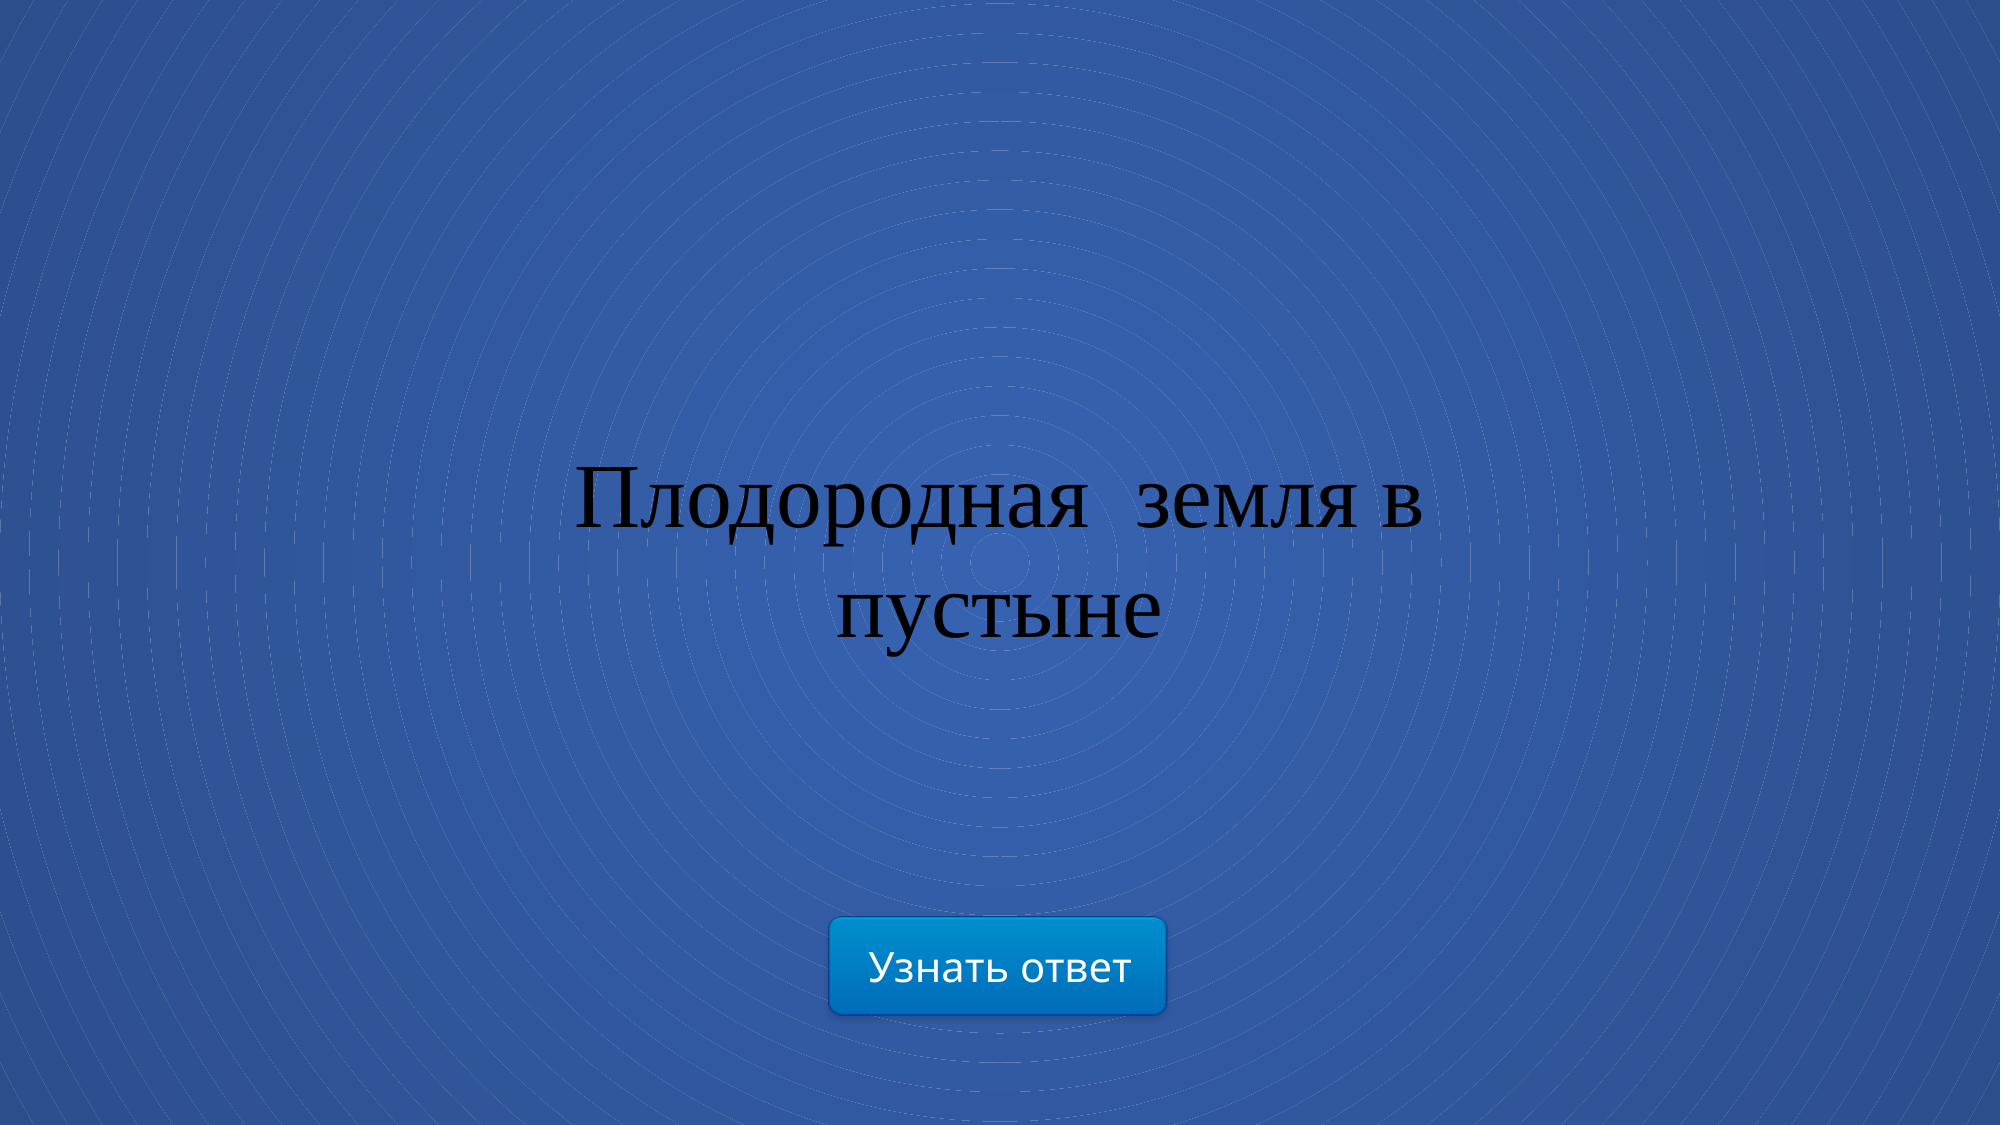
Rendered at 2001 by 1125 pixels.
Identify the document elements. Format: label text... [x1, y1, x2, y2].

text_box Плодородная земля в пустыне [403, 428, 1598, 664]
picture [793, 902, 1180, 1035]
